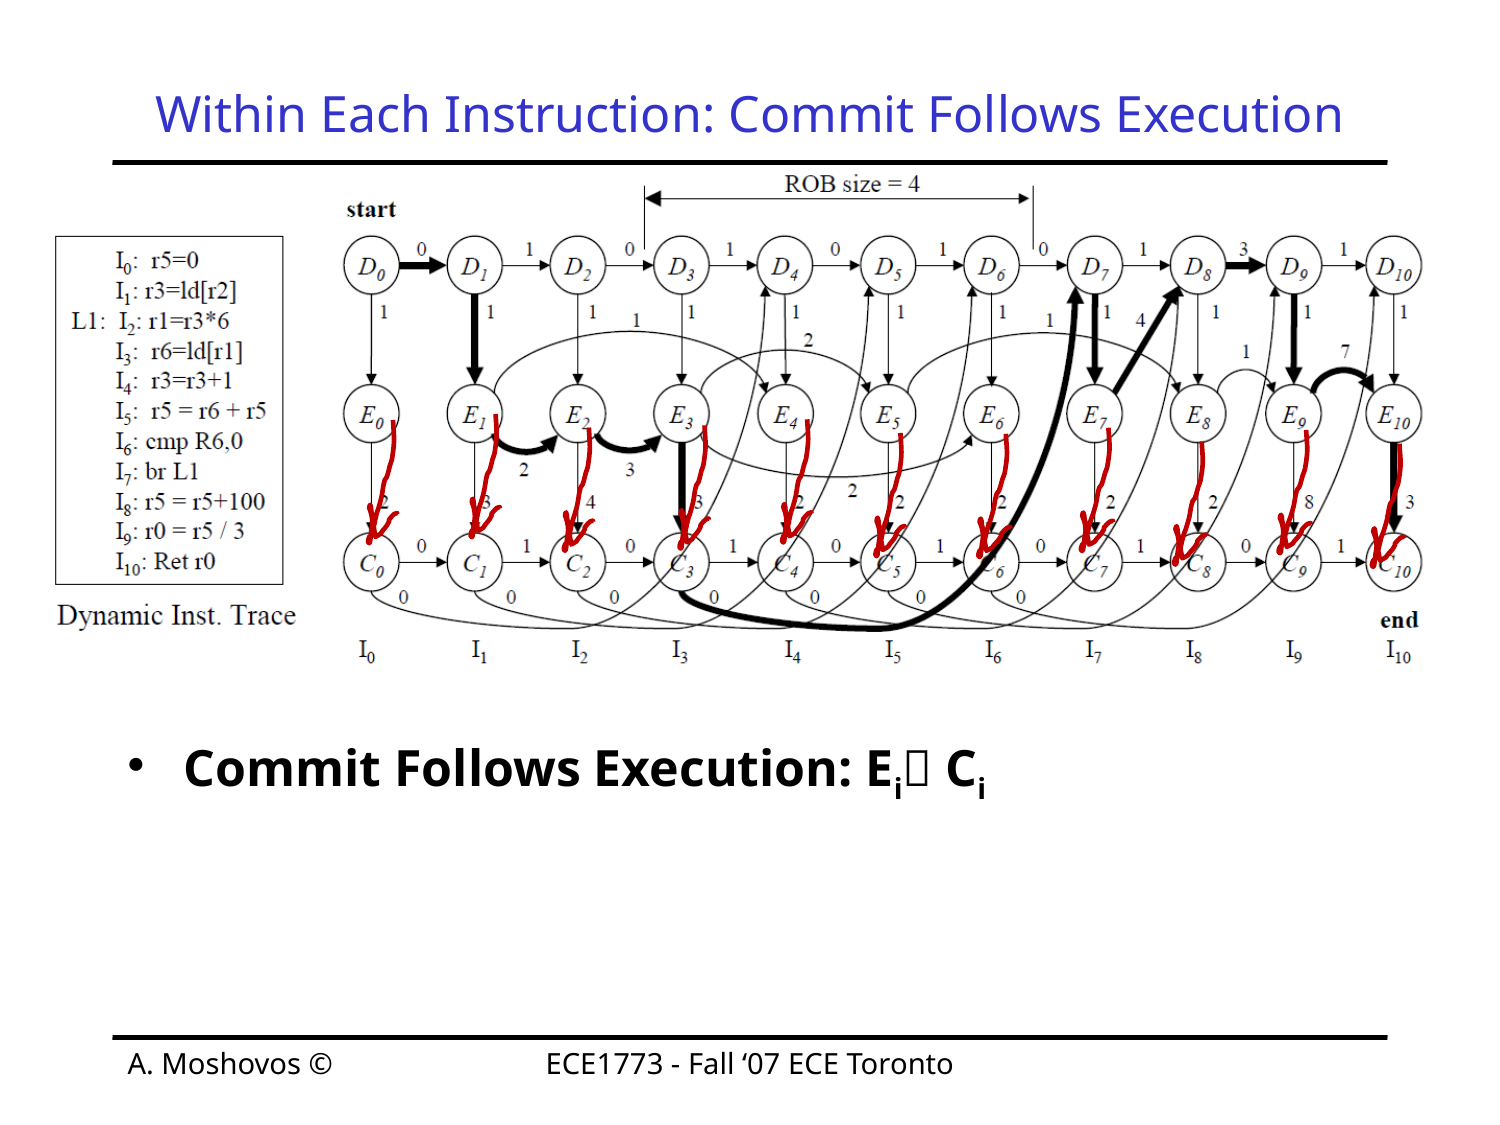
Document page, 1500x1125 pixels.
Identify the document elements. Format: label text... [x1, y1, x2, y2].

slide_number A. Moshovos © [112, 1037, 426, 1101]
picture [1, 169, 1487, 679]
footer ECE1773 - Fall ‘07 ECE Toronto [487, 1037, 1013, 1101]
title Within Each Instruction: Commit Follows Execution [112, 62, 1388, 163]
list Commit Follows Execution: Ei Ci [112, 729, 1388, 1026]
